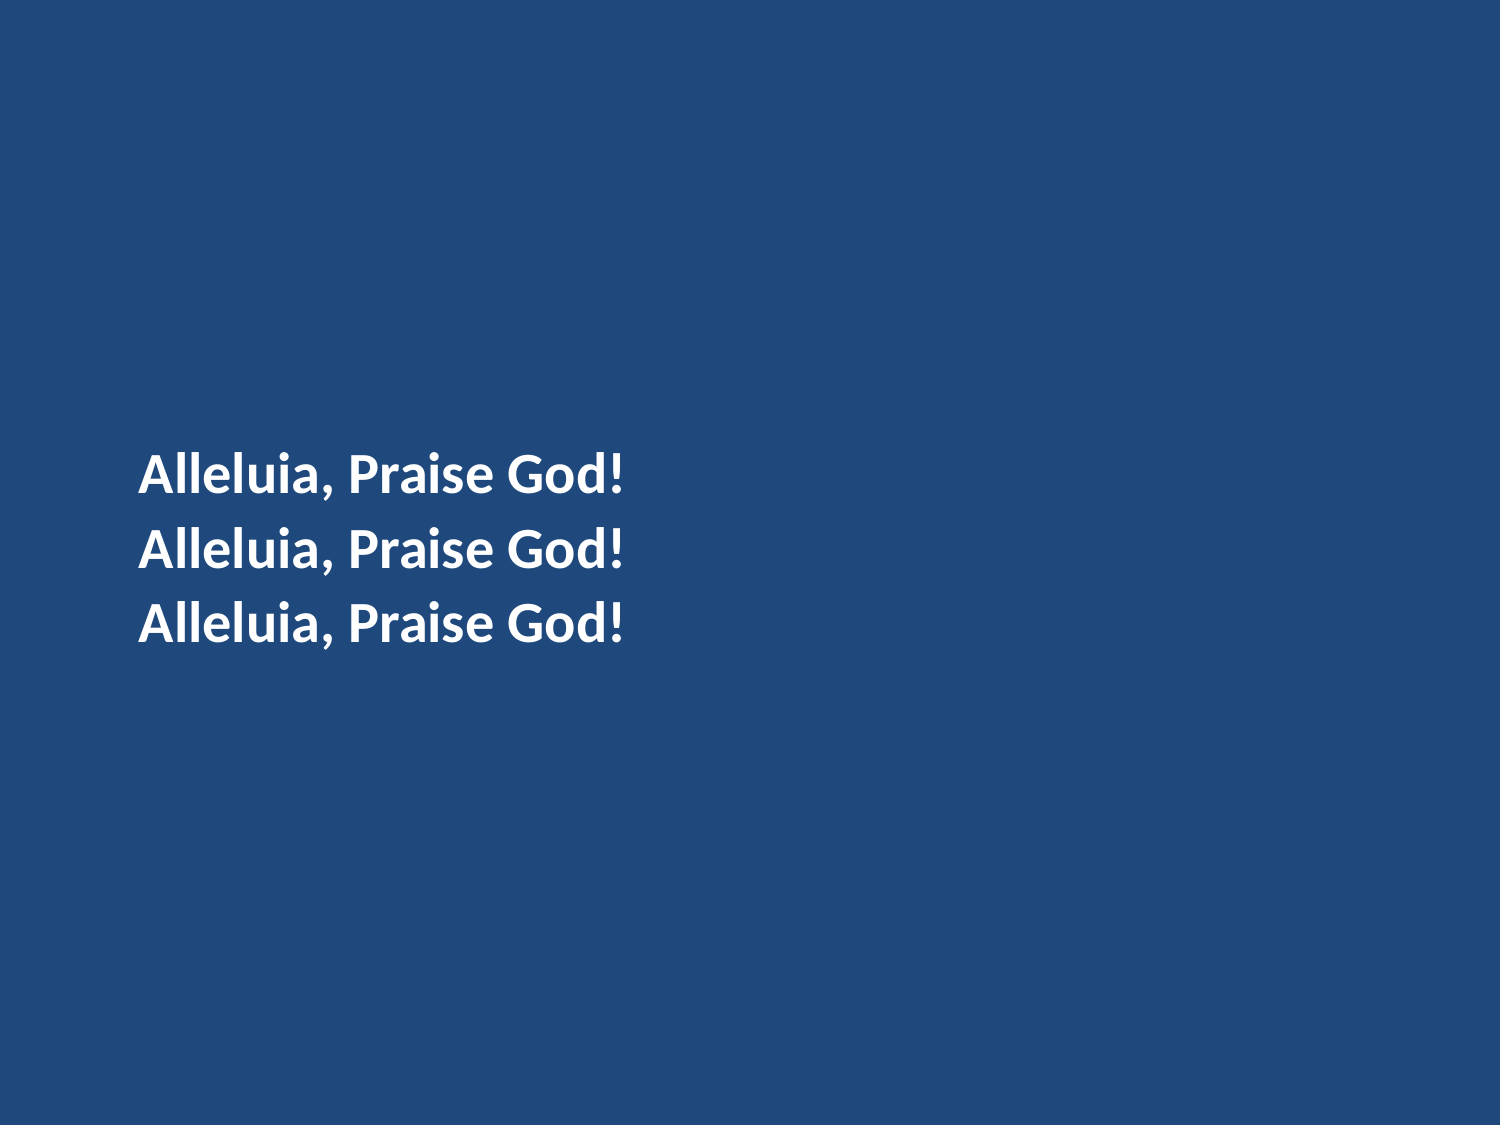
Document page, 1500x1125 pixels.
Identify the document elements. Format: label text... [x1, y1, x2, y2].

list Alleluia, Praise God! Alleluia, Praise God! Alleluia, Praise God! [123, 435, 1444, 689]
